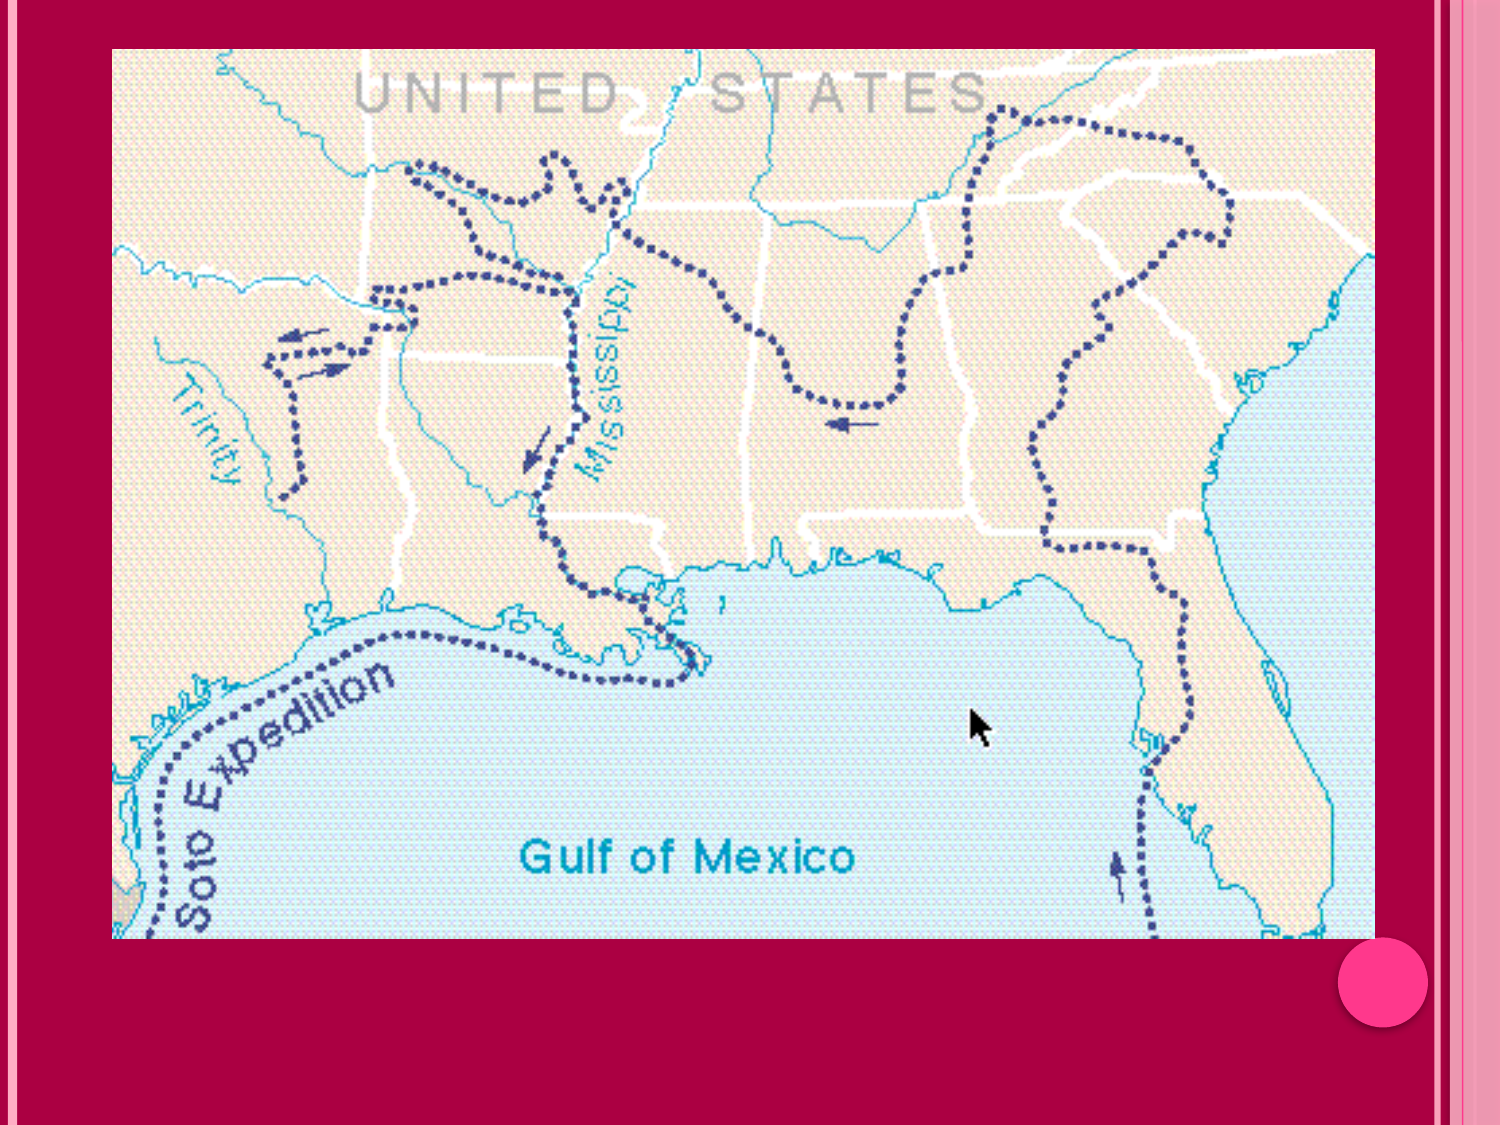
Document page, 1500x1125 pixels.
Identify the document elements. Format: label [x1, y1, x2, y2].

picture [111, 49, 1376, 939]
